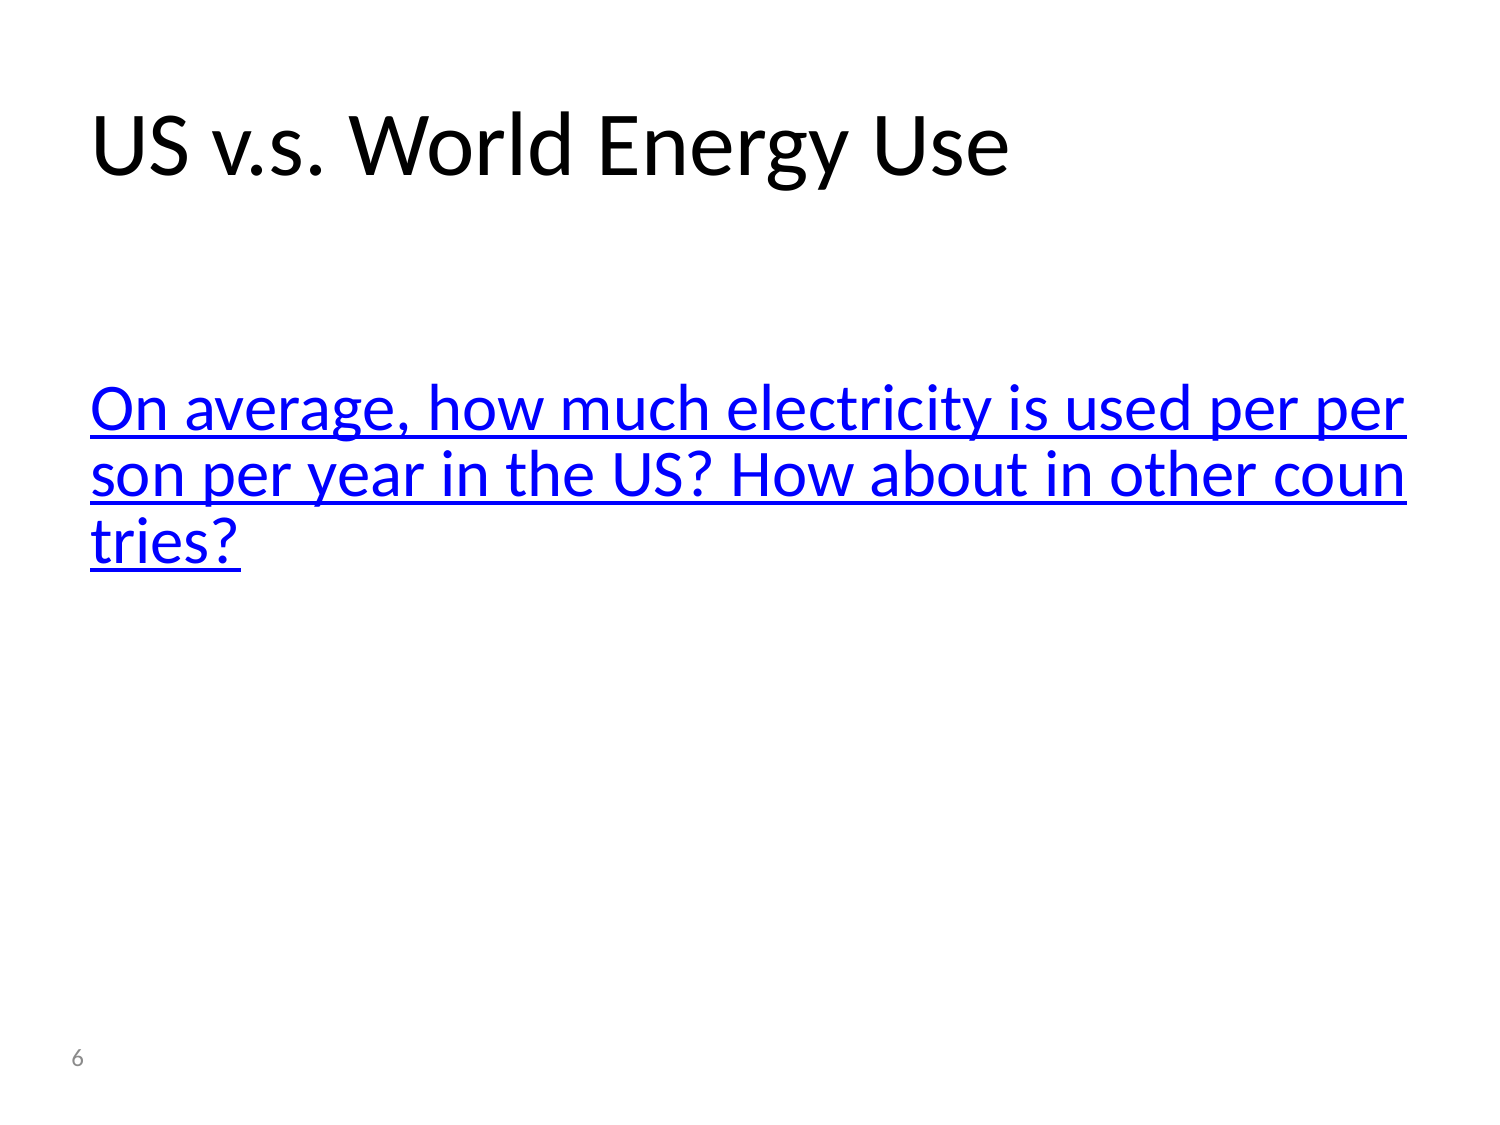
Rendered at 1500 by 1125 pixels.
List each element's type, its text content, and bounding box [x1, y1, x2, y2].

list On average, how much electricity is used per person per year in the US? How about in other countries? [75, 262, 1425, 1005]
title US v.s. World Energy Use [75, 45, 1425, 233]
slide_number 6 [23, 1018, 99, 1094]
